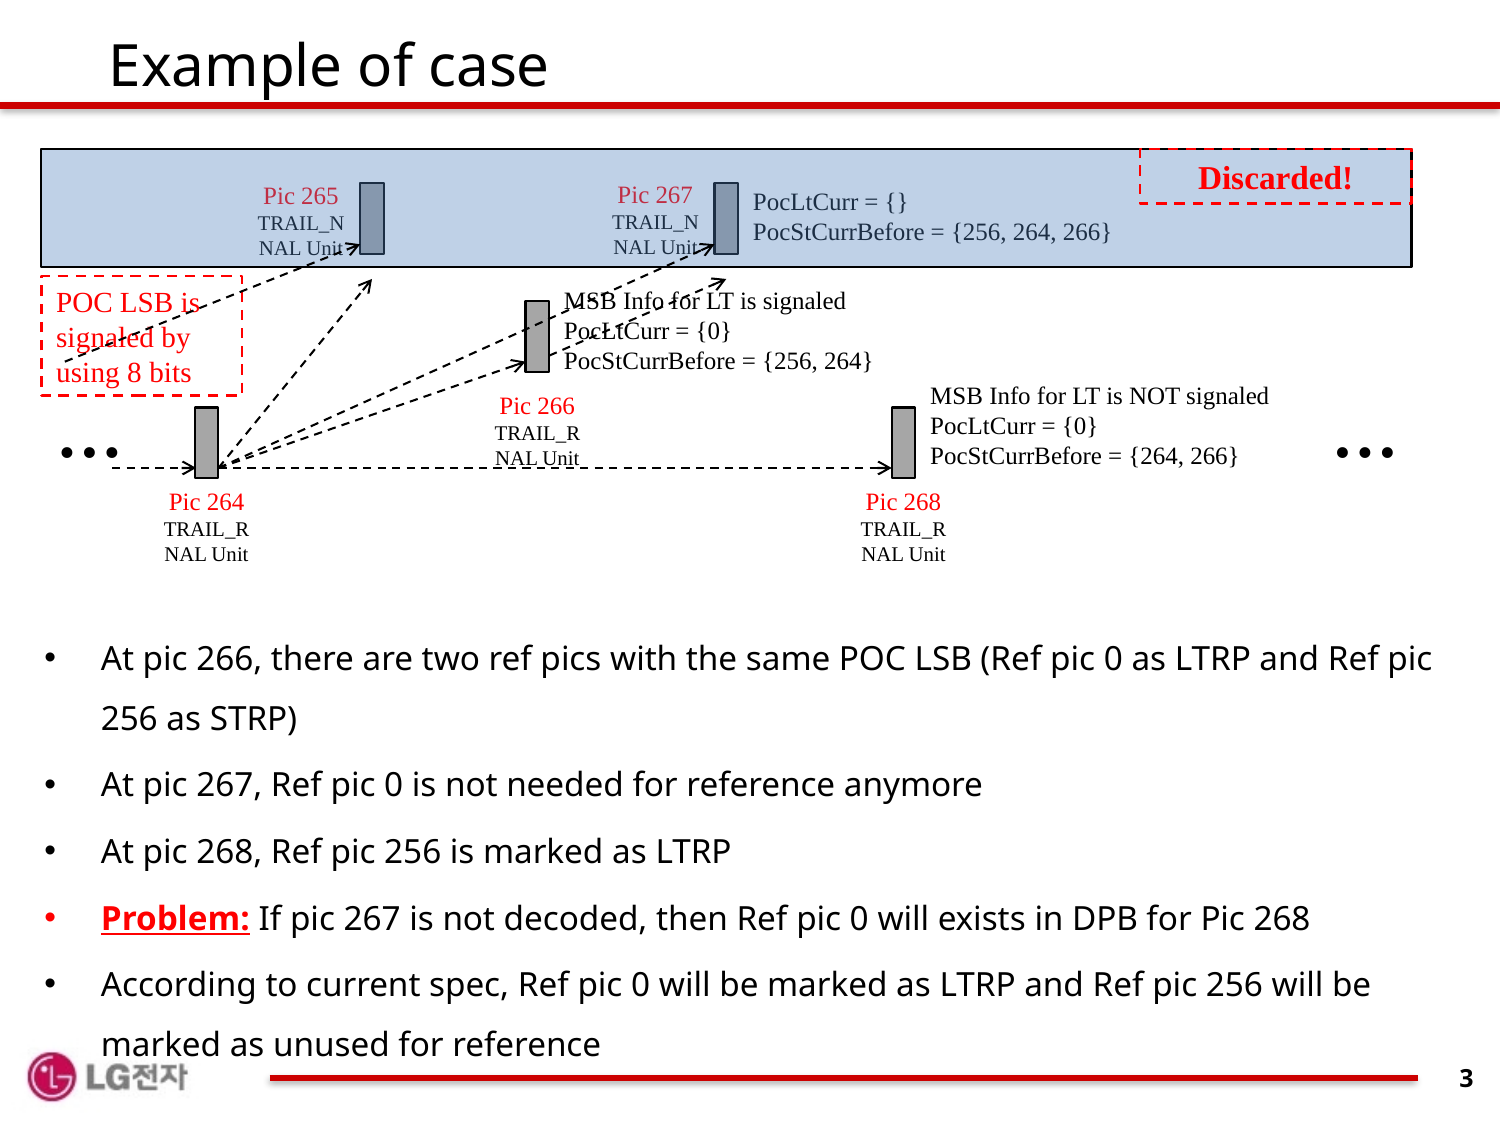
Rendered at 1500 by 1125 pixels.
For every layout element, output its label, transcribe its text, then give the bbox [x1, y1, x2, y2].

picture [0, 1037, 249, 1125]
list At pic 266, there are two ref pics with the same POC LSB (Ref pic 0 as LTRP and Ref pic 256 as STRP) At pic 267, Ref pic 0 is not needed for reference anymore At pic 268, Ref pic 256 is marked as LTRP Problem: If pic 267 is not decoded, then Ref pic 0 will exists in DPB for Pic 268 According to current spec, Ref pic 0 will be marked as LTRP and Ref pic 256 will be marked as unused for reference [29, 609, 1471, 1059]
text_box POC LSB is signaled by using 8 bits [41, 275, 212, 396]
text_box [376, 361, 526, 469]
text_box [890, 405, 917, 478]
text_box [361, 243, 715, 467]
text_box … [41, 383, 172, 479]
text_box MSB Info for LT is NOT signaled PocLtCurr = {0} PocStCurrBefore = {264, 266} [915, 372, 1329, 477]
text_box Pic 268 TRAIL_R NAL Unit [844, 478, 963, 574]
text_box MSB Info for LT is signaled PocLtCurr = {0} PocStCurrBefore = {256, 264} [719, 277, 904, 383]
slide_number 3 [1417, 1054, 1489, 1114]
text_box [218, 278, 373, 469]
text_box [193, 405, 220, 478]
title Example of case [93, 32, 1243, 94]
text_box … [1316, 383, 1447, 479]
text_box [548, 278, 727, 356]
text_box Pic 264 TRAIL_R NAL Unit [147, 478, 266, 574]
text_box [64, 243, 361, 362]
text_box [39, 147, 1414, 269]
text_box Discarded! [1139, 148, 1412, 204]
